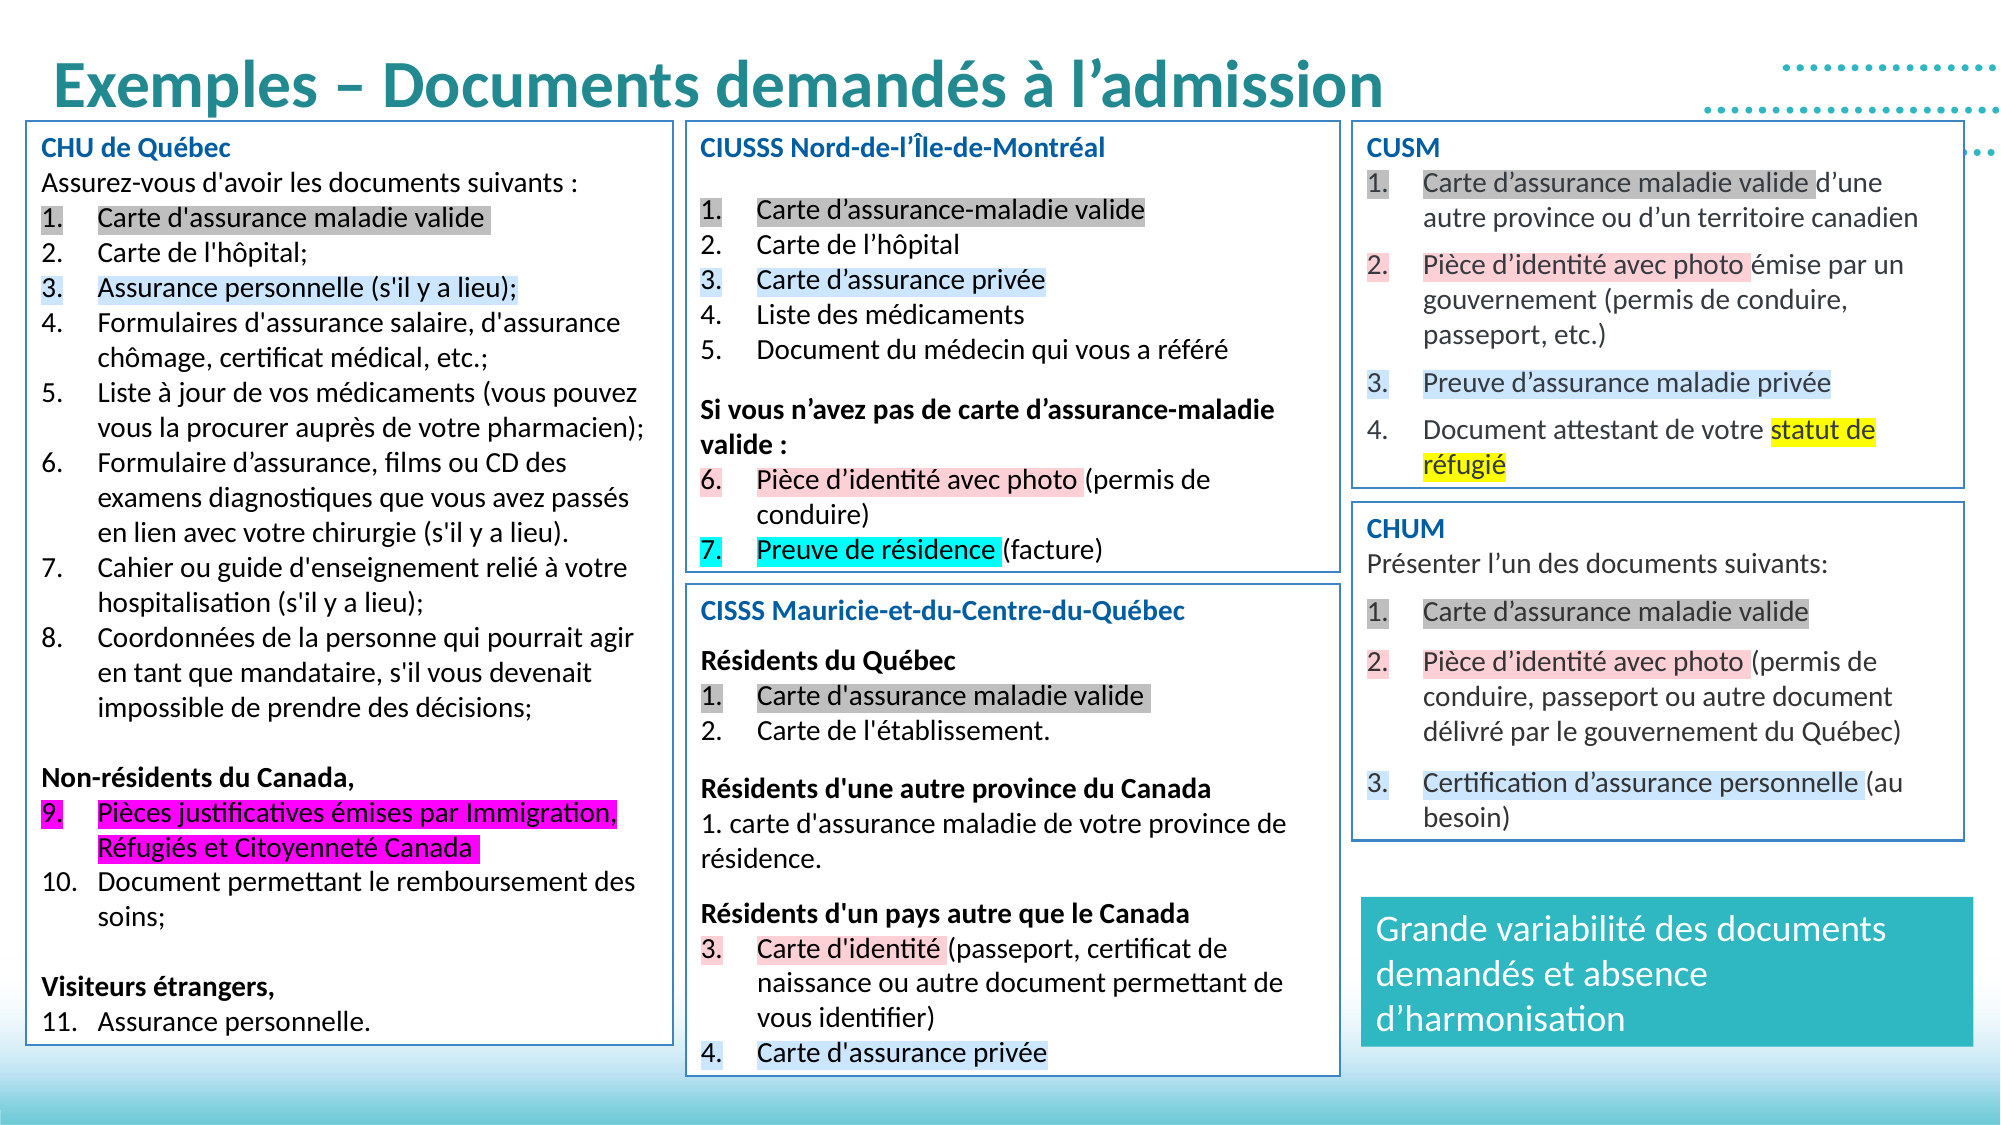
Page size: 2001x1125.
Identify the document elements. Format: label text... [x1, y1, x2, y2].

text_box CUSM Carte d’assurance maladie valide d’une autre province ou d’un territoire canadien Pièce d’identité avec photo émise par un gouvernement (permis de conduire, passeport, etc.) Preuve d’assurance maladie privée Document attestant de votre statut de réfugié [1351, 120, 1965, 489]
text_box CISSS Mauricie-et-du-Centre-du-Québec Résidents du Québec Carte d'assurance maladie valide Carte de l'établissement. Résidents d'une autre province du Canada 1. carte d'assurance maladie de votre province de résidence. Résidents d'un pays autre que le Canada Carte d'identité (passeport, certificat de naissance ou autre document permettant de vous identifier) Carte d'assurance privée [685, 583, 1341, 961]
text_box Exemples – Documents demandés à l’admission [38, 39, 1764, 131]
text_box CHU de Québec Assurez-vous d'avoir les documents suivants : Carte d'assurance maladie valide Carte de l'hôpital; Assurance personnelle (s'il y a lieu); Formulaires d'assurance salaire, d'assurance chômage, certificat médical, etc.; Liste à jour de vos médicaments (vous pouvez vous la procurer auprès de votre pharmacien); Formulaire d’assurance, films ou CD des examens diagnostiques que vous avez passés en lien avec votre chirurgie (s'il y a lieu). Cahier ou guide d'enseignement relié à votre hospitalisation (s'il y a lieu); Coordonnées de la personne qui pourrait agir en tant que mandataire, s'il vous devenait impossible de prendre des décisions; Non-résidents du Canada, Pièces justificatives émises par Immigration, Réfugiés et Citoyenneté Canada Document permettant le remboursement des soins; Visiteurs étrangers, Assurance personnelle. [25, 120, 674, 961]
text_box CIUSSS Nord-de-l’Île-de-Montréal Carte d’assurance-maladie valide Carte de l’hôpital Carte d’assurance privée Liste des médicaments Document du médecin qui vous a référé Si vous n’avez pas de carte d’assurance-maladie valide : Pièce d’identité avec photo (permis de conduire) Preuve de résidence (facture) [685, 131, 1341, 573]
picture [0, 0, 2001, 1125]
text_box Grande variabilité des documents demandés et absence d’harmonisation [1361, 896, 1974, 961]
text_box CHUM Présenter l’un des documents suivants: Carte d’assurance maladie valide Pièce d’identité avec photo (permis de conduire, passeport ou autre document délivré par le gouvernement du Québec) Certification d’assurance personnelle (au besoin) [1351, 501, 1965, 842]
